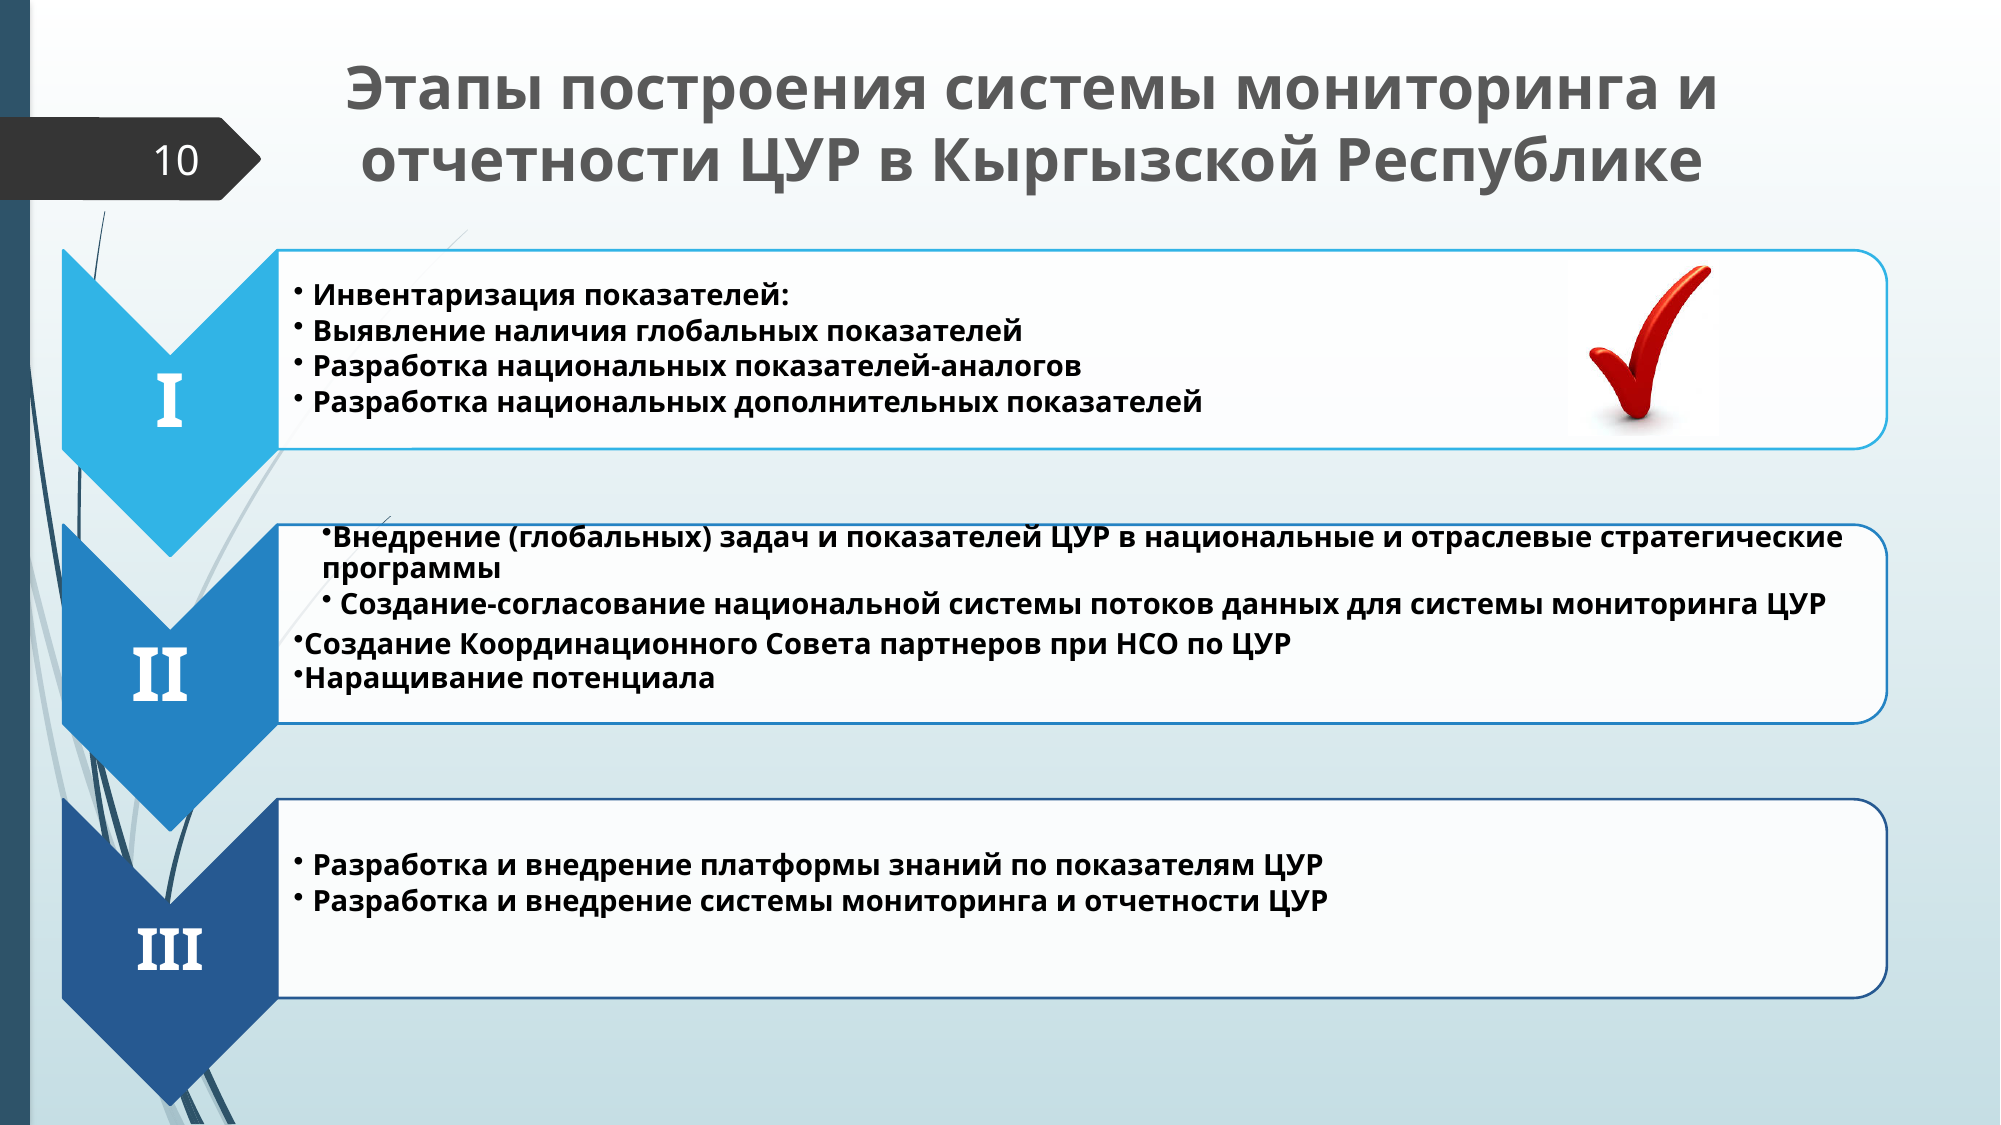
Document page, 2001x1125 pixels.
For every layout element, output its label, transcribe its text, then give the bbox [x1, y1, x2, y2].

slide_number 10 [87, 129, 216, 190]
picture [1568, 260, 1720, 436]
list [62, 249, 1888, 1107]
title Этапы построения системы мониторинга и отчетности ЦУР в Кыргызской Республике [267, 41, 1798, 204]
